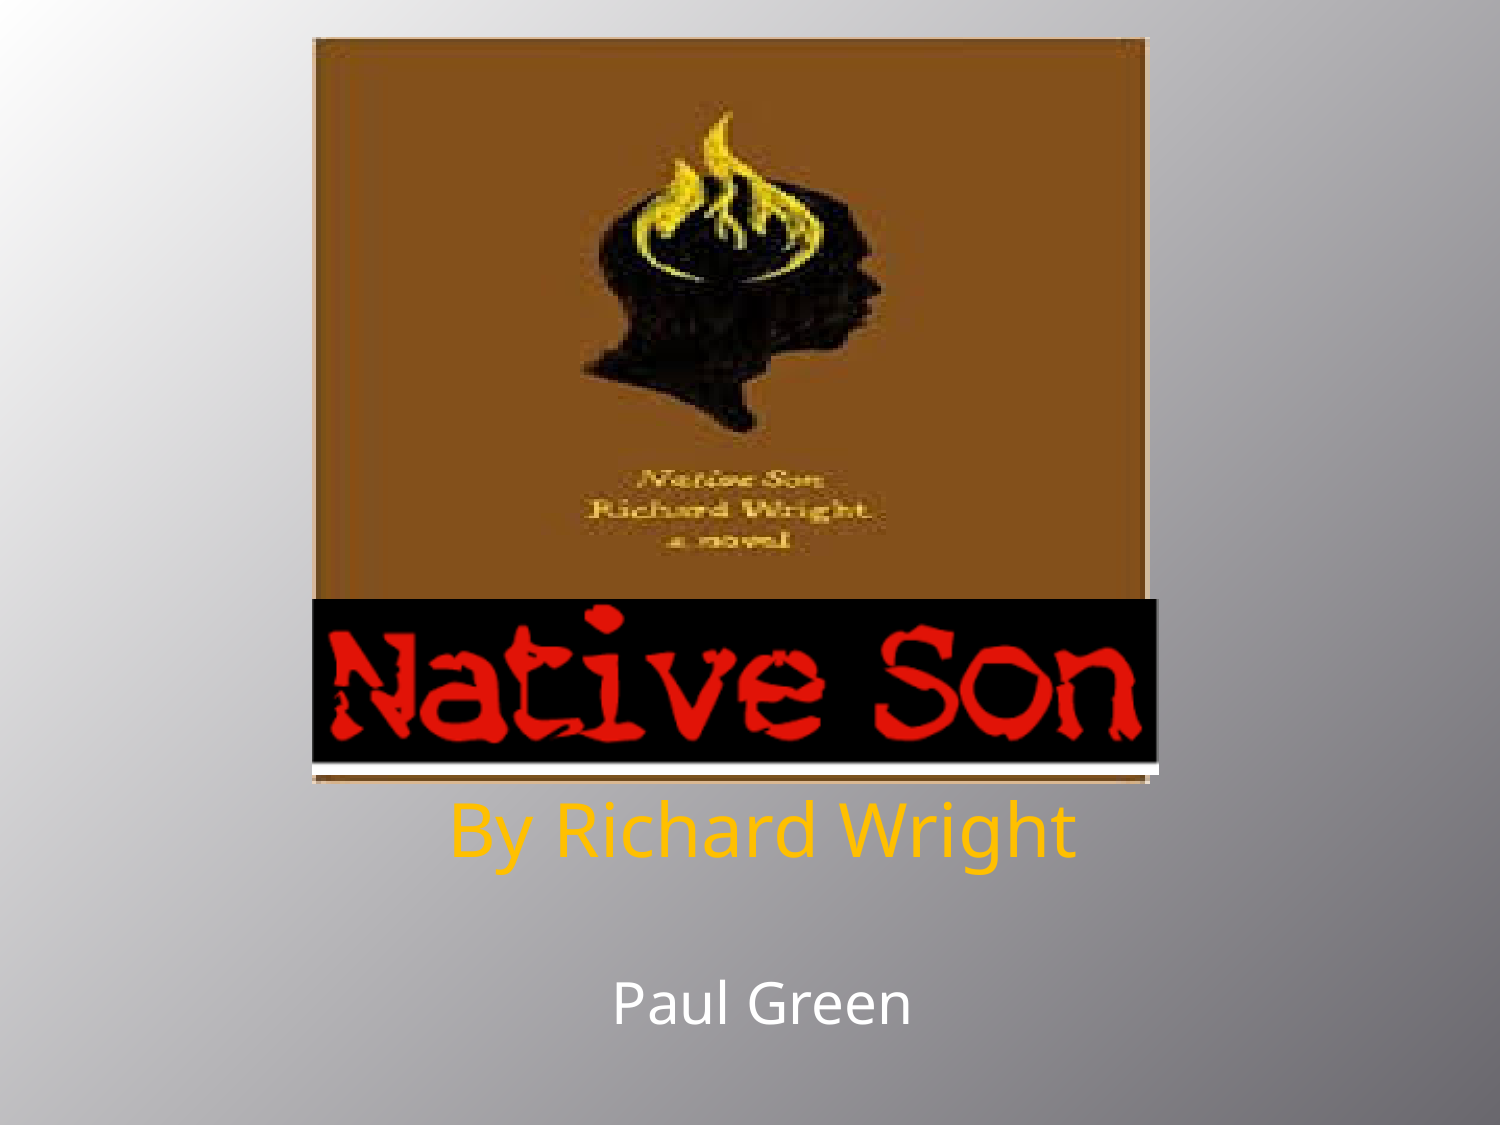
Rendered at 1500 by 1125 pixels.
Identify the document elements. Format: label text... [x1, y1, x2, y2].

subtitle By Richard Wright Paul Green [237, 774, 1288, 1063]
picture [312, 37, 1159, 784]
